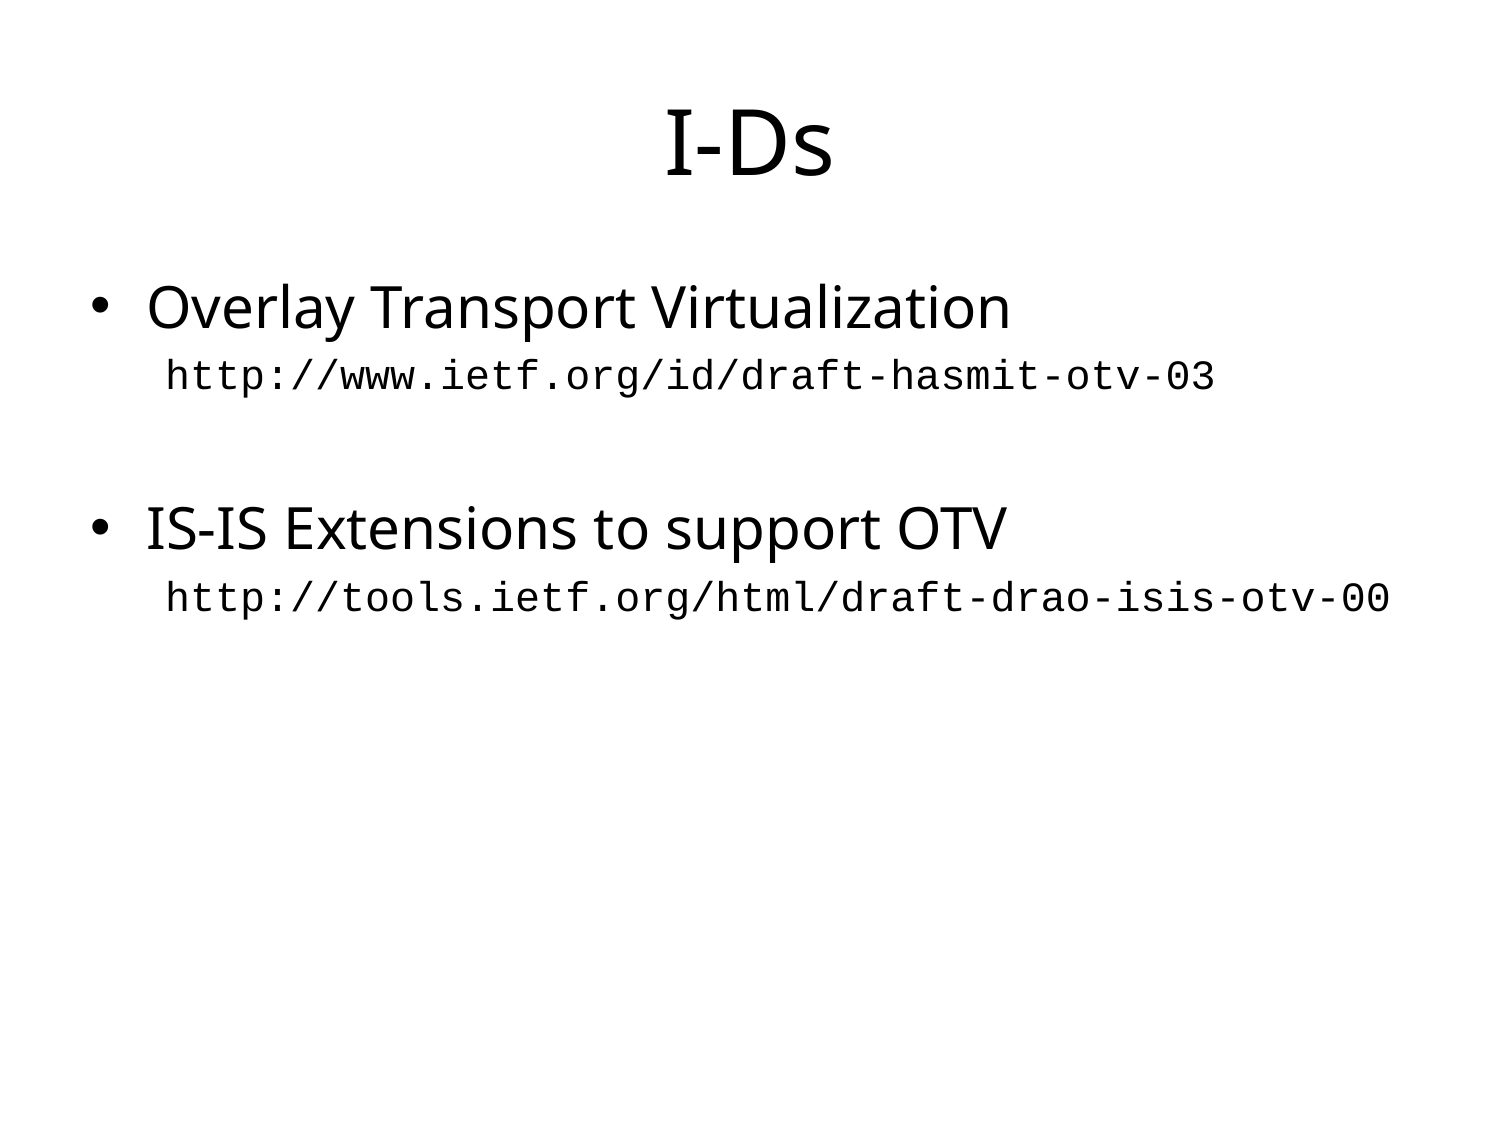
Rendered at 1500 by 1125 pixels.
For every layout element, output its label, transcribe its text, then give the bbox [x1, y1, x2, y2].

title I-Ds [75, 45, 1425, 233]
list Overlay Transport Virtualization http://www.ietf.org/id/draft-hasmit-otv-03 IS-IS Extensions to support OTV http://tools.ietf.org/html/draft-drao-isis-otv-00 [75, 262, 1425, 1005]
